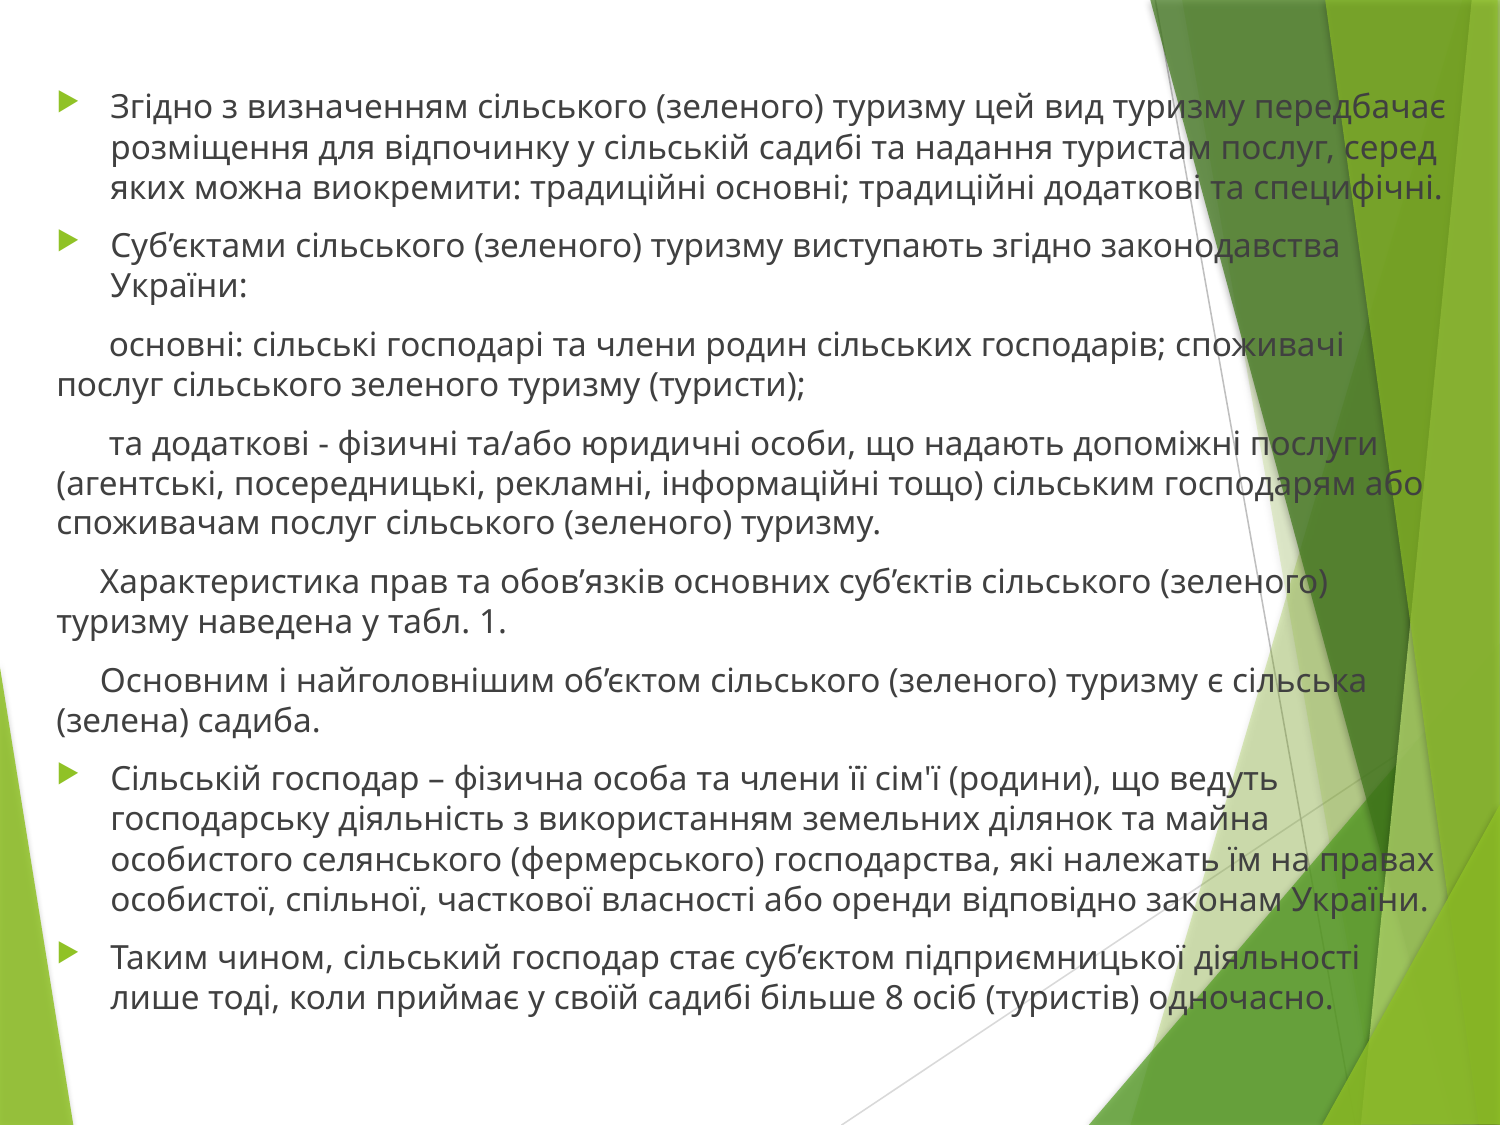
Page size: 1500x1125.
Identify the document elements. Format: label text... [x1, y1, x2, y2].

list Згідно з визначенням сільського (зеленого) туризму цей вид туризму передбачає розміщення для відпочинку у сільській садибі та надання туристам послуг, серед яких можна виокремити: традиційні основні; традиційні додаткові та специфічні. Суб’єктами сільського (зеленого) туризму виступають згідно законодавства України: основні: сільські господарі та члени родин сільських господарів; споживачі послуг сільського зеленого туризму (туристи); та додаткові - фізичні та/або юридичні особи, що надають допоміжні послуги (агентські, посередницькі, рекламні, інформаційні тощо) сільським господарям або споживачам послуг сільського (зеленого) туризму. Характеристика прав та обов’язків основних суб’єктів сільського (зеленого) туризму наведена у табл. 1. Основним і найголовнішим об’єктом сільського (зеленого) туризму є сільська (зелена) садиба. Сільській господар – фізична особа та члени її сім'ї (родини), що ведуть господарську діяльність з використанням земельних ділянок та майна особистого селянського (фермерського) господарства, які належать їм на правах особистої, спільної, часткової власності або оренди відповідно законам України. Таким чином, сільський господар стає суб’єктом підприємницької діяльності лише тоді, коли приймає у своїй садибі більше 8 осіб (туристів) одночасно. [41, 78, 1471, 1094]
